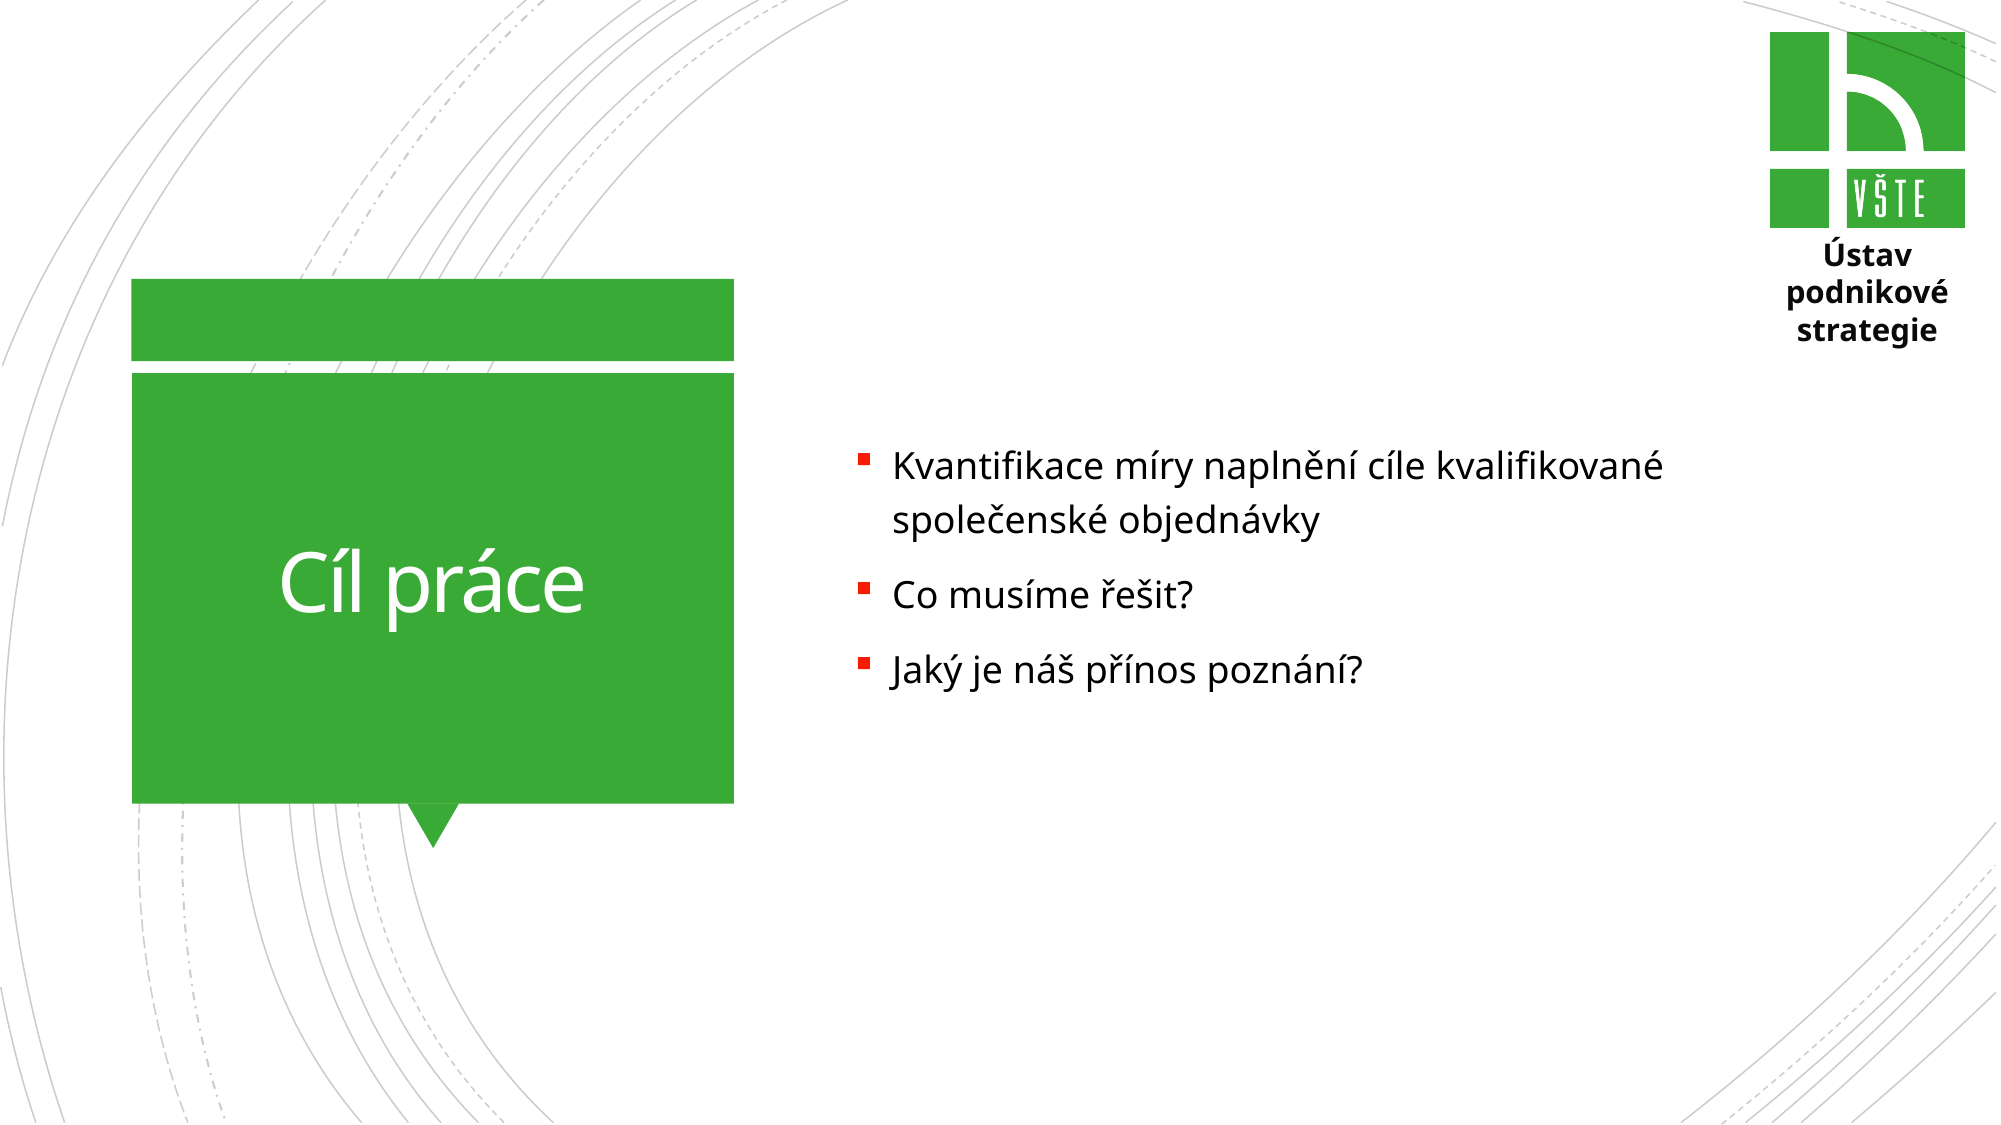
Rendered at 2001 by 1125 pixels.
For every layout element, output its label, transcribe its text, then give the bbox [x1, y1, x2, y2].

picture [1770, 32, 1965, 228]
list Kvantifikace míry naplnění cíle kvalifikované společenské objednávky Co musíme řešit? Jaký je náš přínos poznání? [839, 131, 1871, 993]
title Cíl práce [145, 385, 720, 789]
